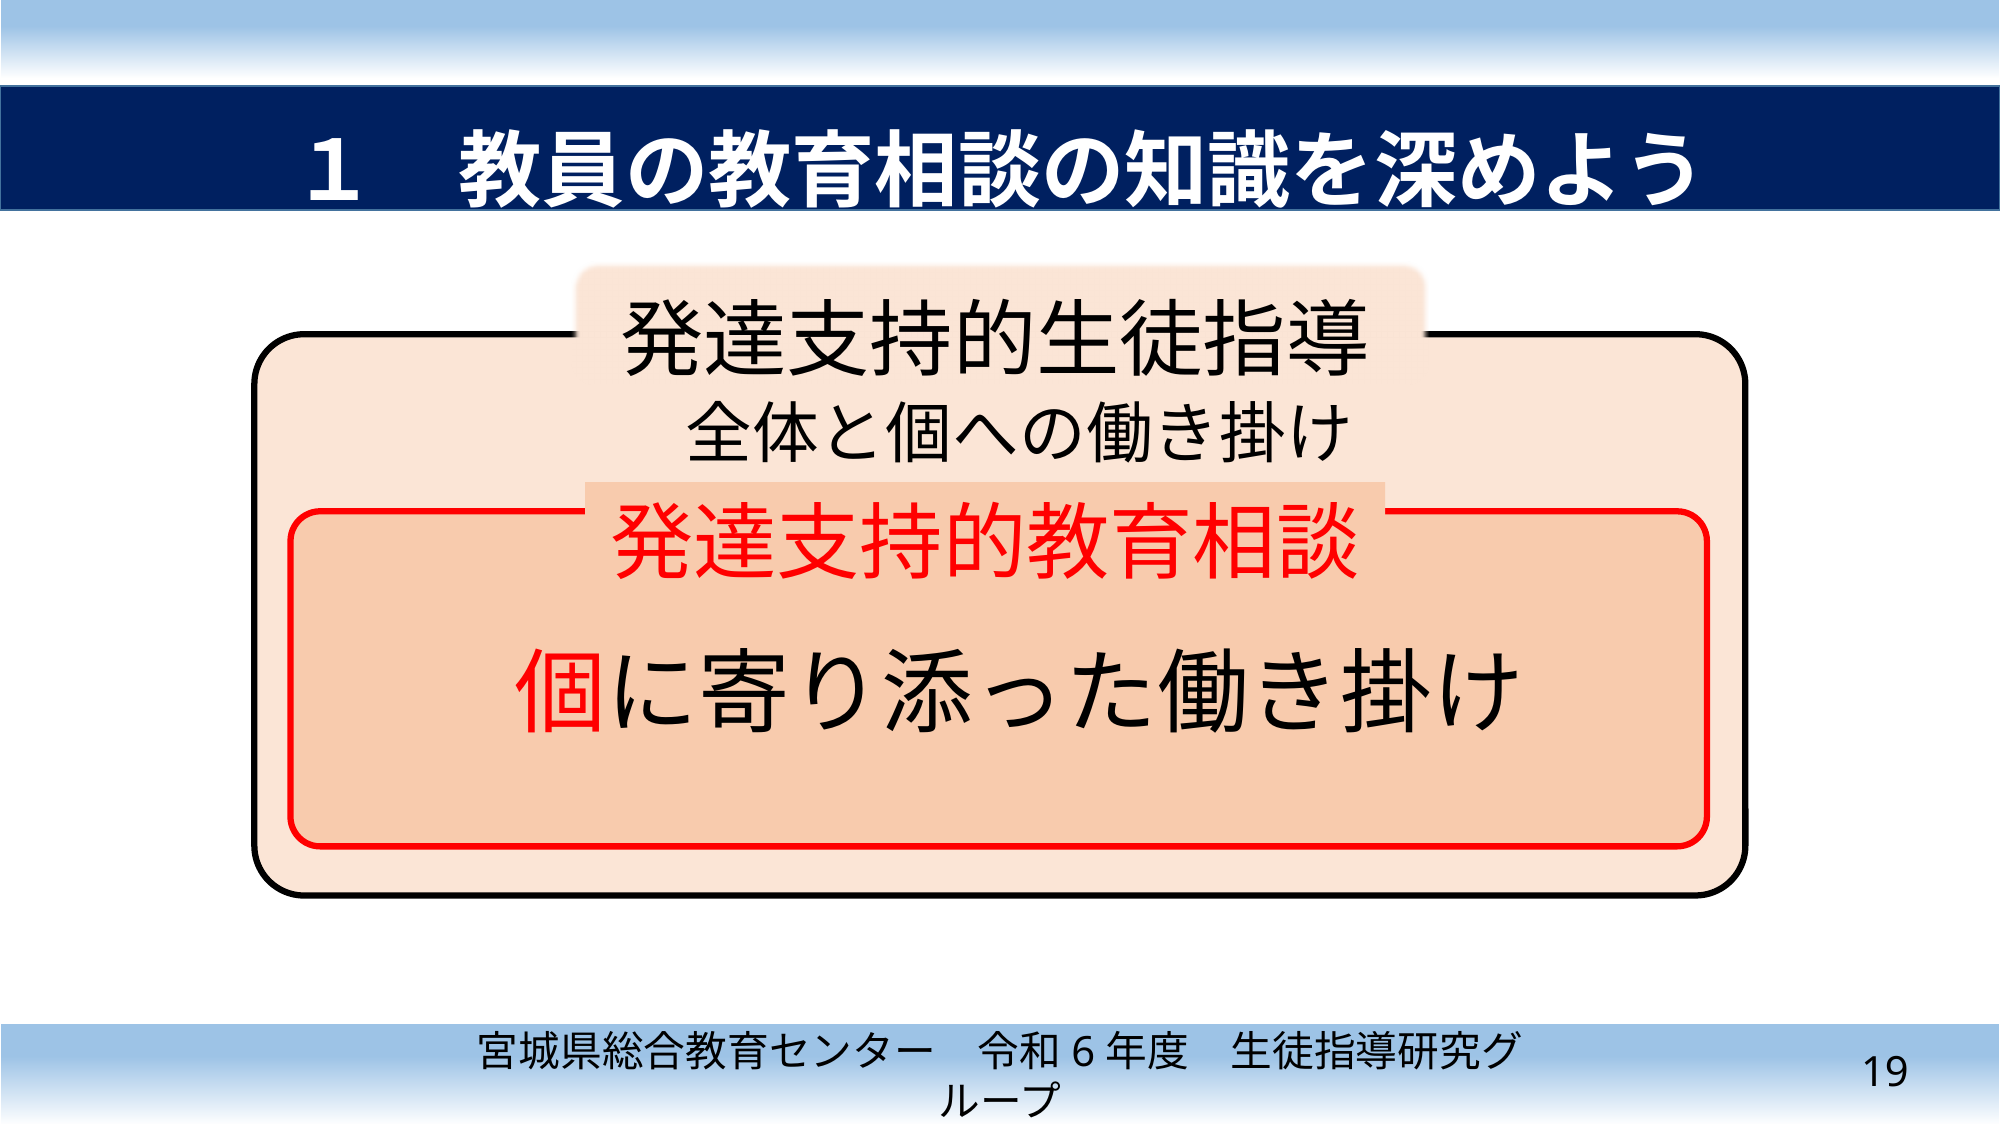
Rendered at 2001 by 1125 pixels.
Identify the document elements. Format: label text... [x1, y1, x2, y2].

text_box [1780, 85, 2000, 211]
text_box 発達支持的生徒指導 [593, 277, 1397, 395]
text_box [0, 85, 220, 211]
text_box 個に寄り添った働き掛け [487, 597, 1552, 782]
text_box 発達支持的教育相談 [585, 482, 1386, 597]
text_box 全体と個への働き掛け [658, 395, 1381, 479]
slide_number 18 [1811, 1043, 1925, 1104]
text_box [253, 333, 1747, 897]
text_box [579, 269, 1422, 378]
text_box [289, 510, 1708, 848]
text_box 宮城県総合教育センター 令和6年度 生徒指導研究グループ [428, 1045, 1572, 1105]
text_box １ 教員の教育相談の知識を深めよう [220, 59, 1780, 224]
